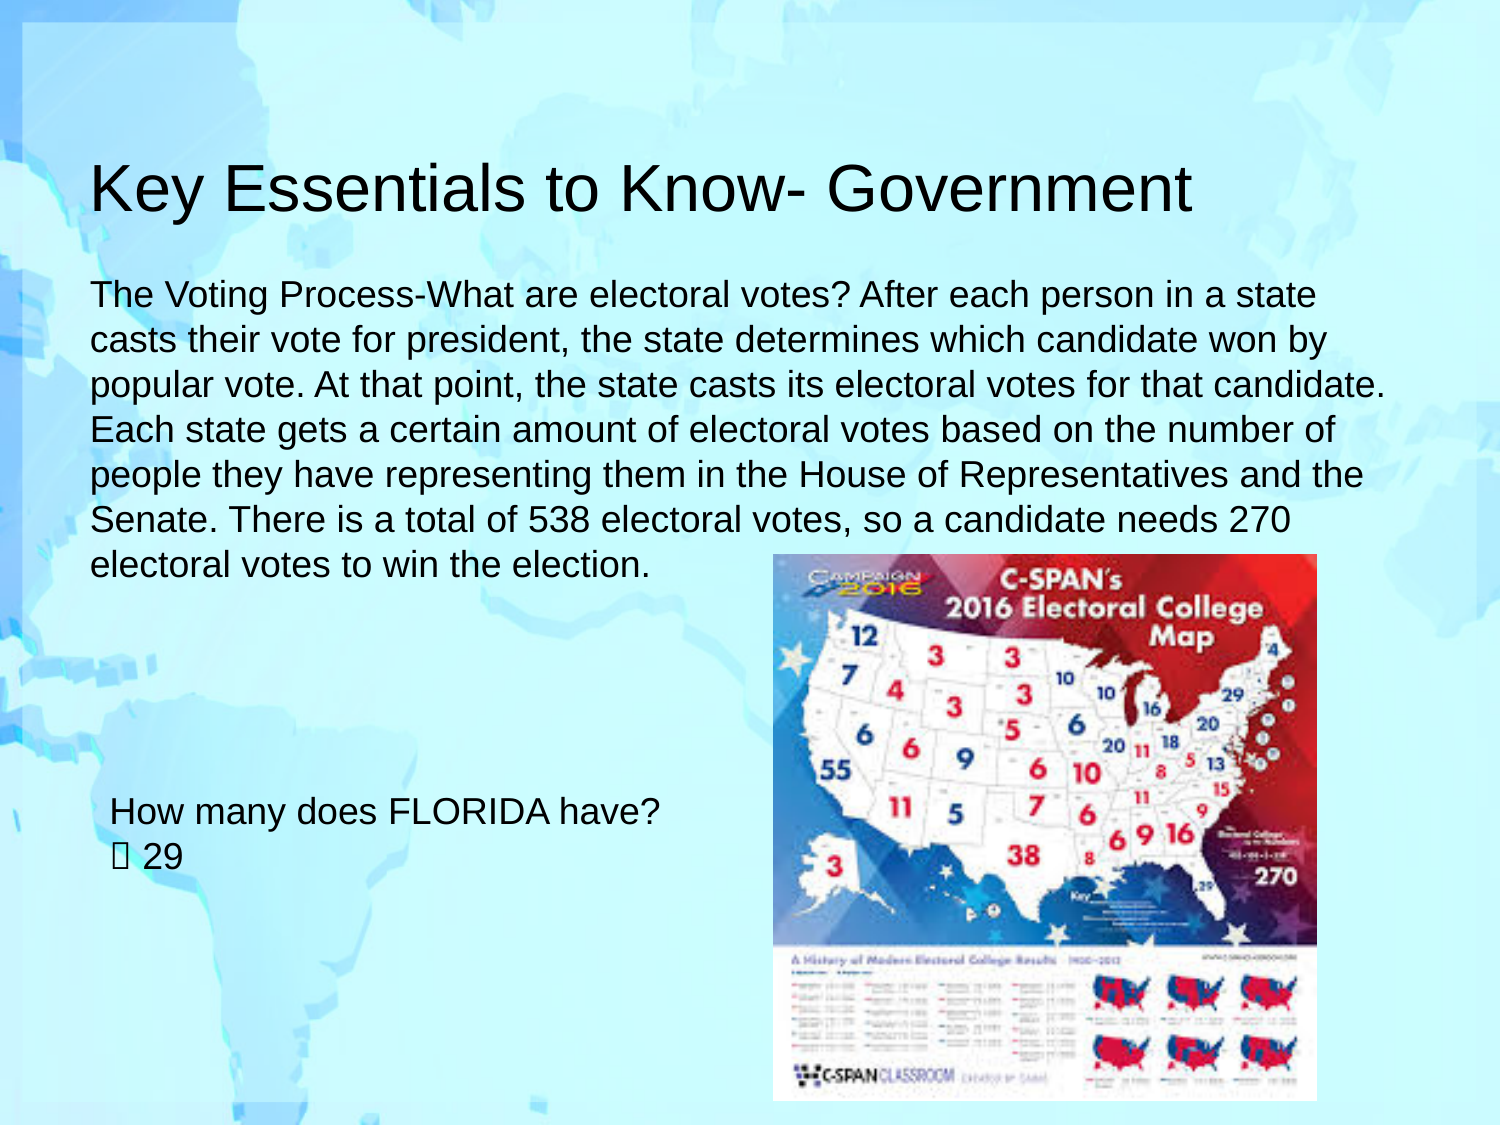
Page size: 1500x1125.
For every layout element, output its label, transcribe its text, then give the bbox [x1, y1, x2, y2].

picture [0, 0, 1500, 1125]
title Key Essentials to Know- Government [74, 45, 1425, 233]
list The Voting Process-What are electoral votes? After each person in a state casts their vote for president, the state determines which candidate won by popular vote. At that point, the state casts its electoral votes for that candidate. Each state gets a certain amount of electoral votes based on the number of people they have representing them in the House of Representatives and the Senate. There is a total of 538 electoral votes, so a candidate needs 270 electoral votes to win the election. [74, 262, 1425, 1005]
text_box How many does FLORIDA have?  29 [94, 779, 684, 885]
